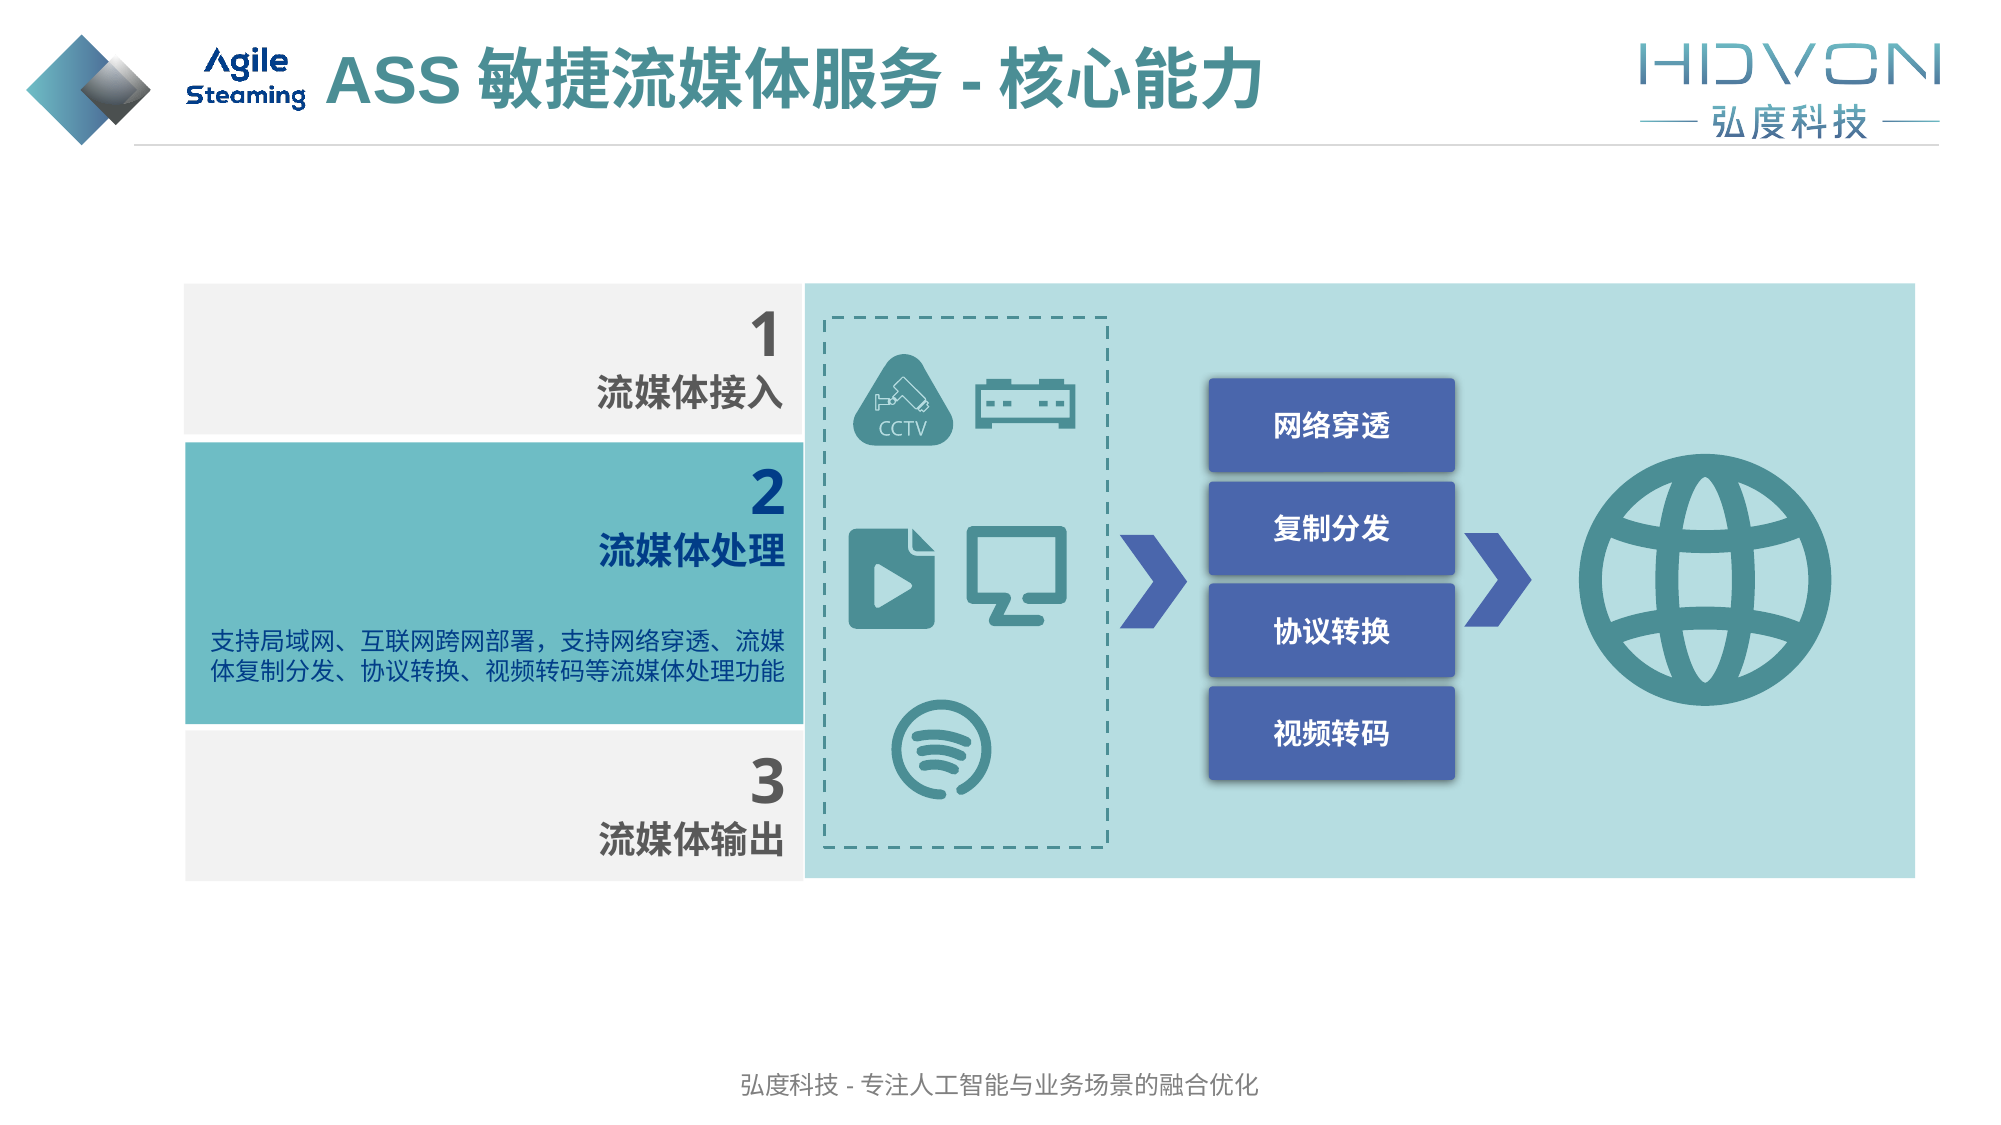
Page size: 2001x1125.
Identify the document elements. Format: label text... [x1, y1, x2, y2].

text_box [183, 283, 803, 435]
title ASS敏捷流媒体服务-核心能力 [309, 38, 1632, 176]
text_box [804, 283, 1916, 879]
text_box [185, 442, 804, 725]
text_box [185, 730, 804, 882]
picture [181, 14, 310, 143]
picture [1640, 43, 1940, 139]
